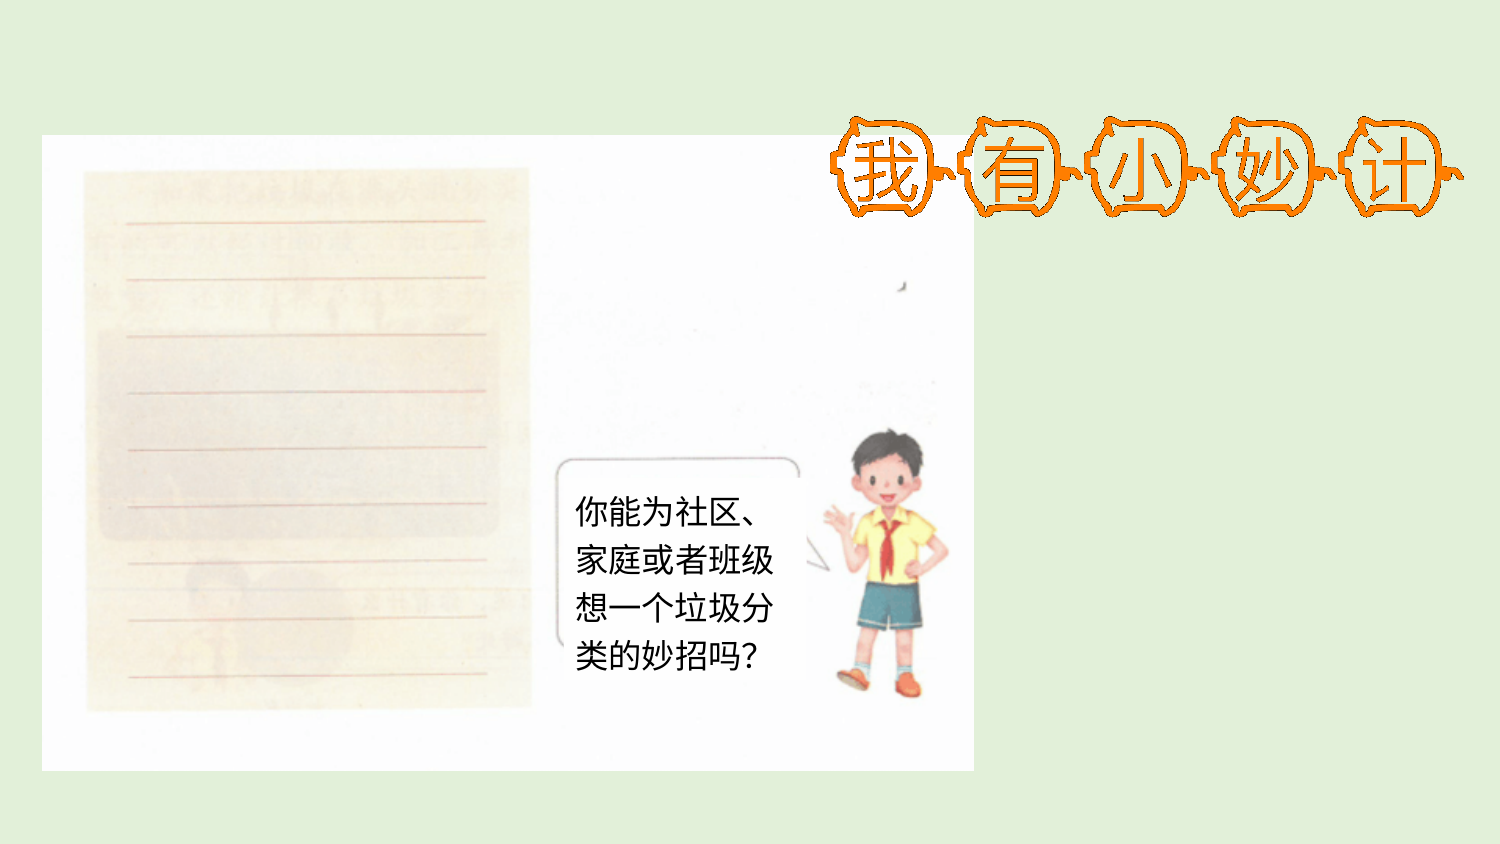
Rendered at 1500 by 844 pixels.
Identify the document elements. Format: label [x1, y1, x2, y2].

picture [42, 79, 1471, 771]
